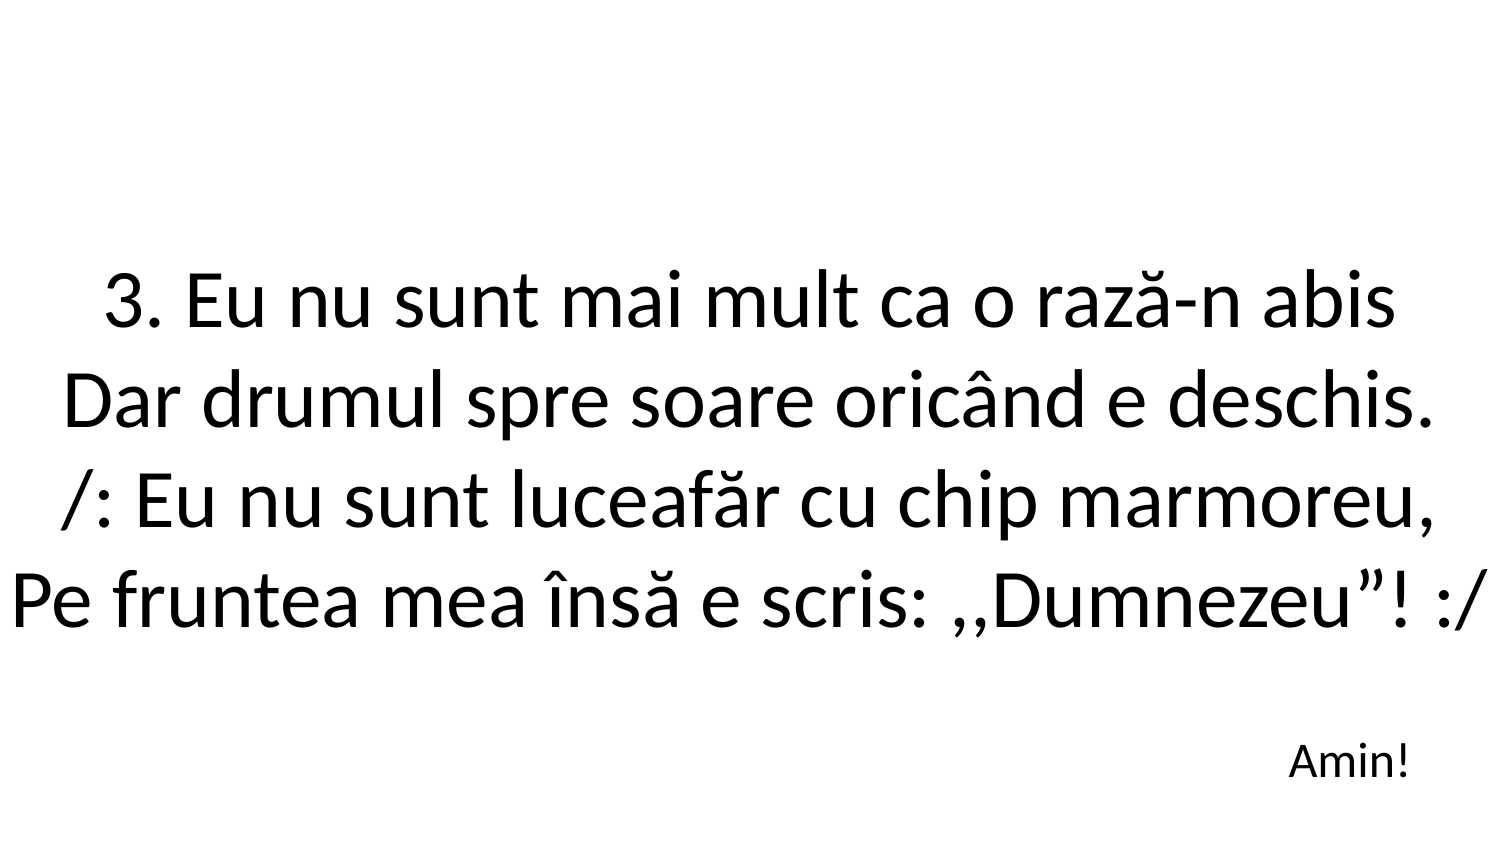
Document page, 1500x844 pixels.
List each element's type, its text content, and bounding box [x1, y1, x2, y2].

text_box 3. Eu nu sunt mai mult ca o rază-n abis Dar drumul spre soare oricând e deschis. /: Eu nu sunt luceafăr cu chip marmoreu, Pe fruntea mea însă e scris: ,,Dumnezeu”! :/ [0, 192, 1500, 652]
text_box Amin! [1273, 674, 1427, 795]
